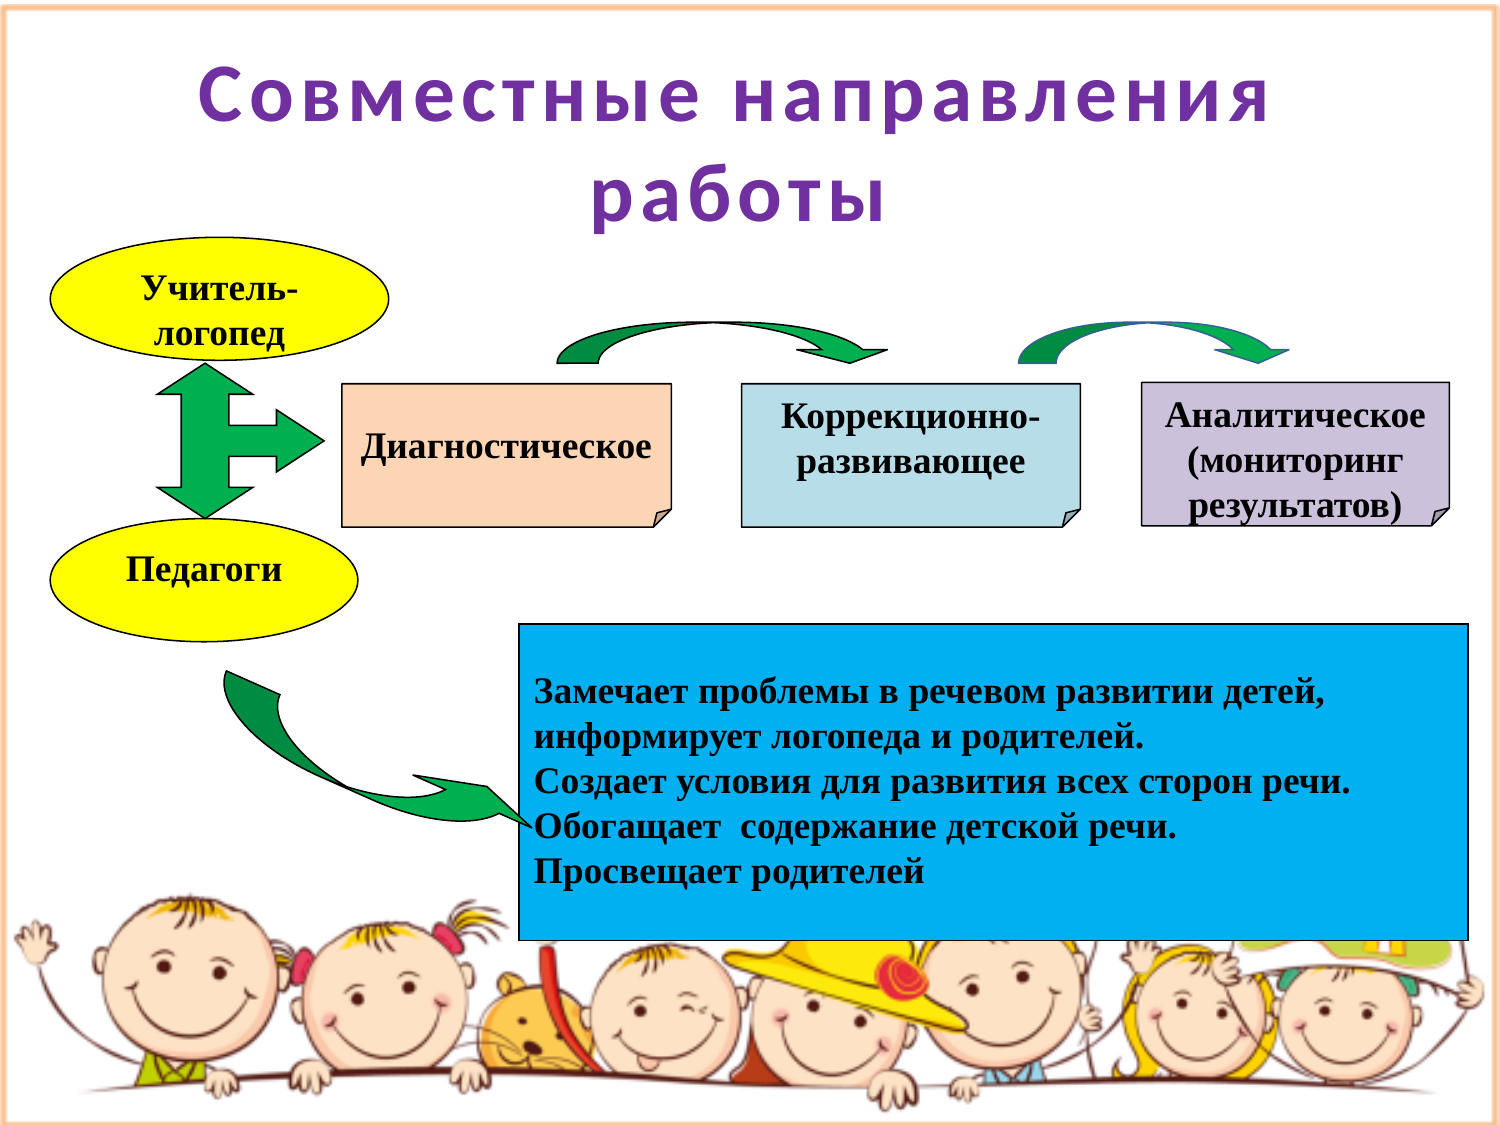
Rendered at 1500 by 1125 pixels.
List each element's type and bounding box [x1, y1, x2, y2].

picture [0, 4, 1500, 1125]
text_box [49, 237, 1469, 941]
